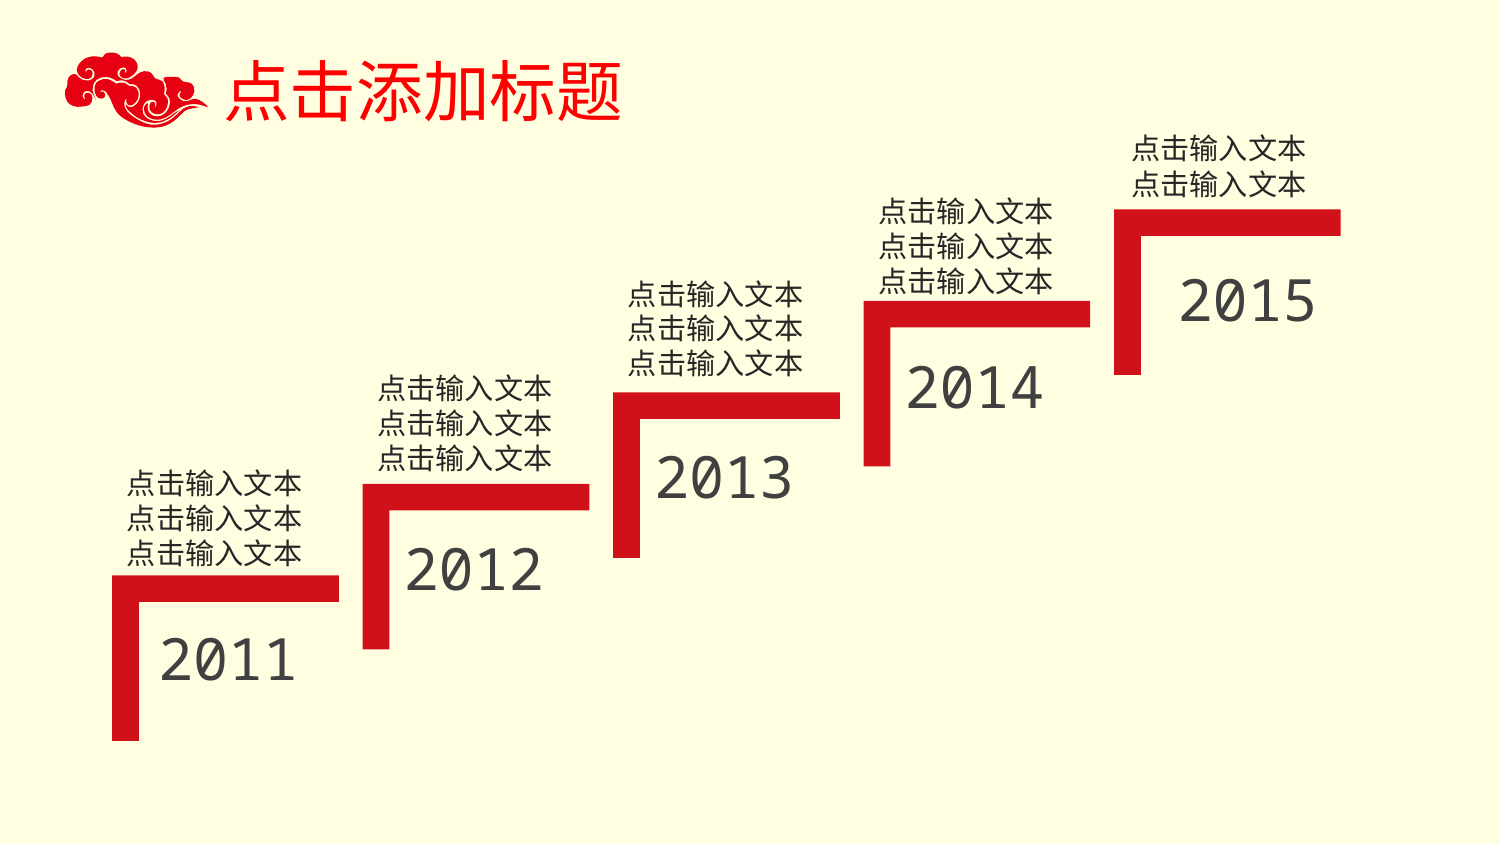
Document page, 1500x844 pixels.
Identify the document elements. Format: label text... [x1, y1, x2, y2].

picture [64, 52, 209, 128]
text_box 点击输入文本点击输入文本点击输入文本 [863, 185, 1091, 207]
text_box 点击添加标题 [208, 42, 658, 137]
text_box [111, 209, 1341, 741]
text_box 点击输入文本点击输入文本 [1116, 123, 1344, 209]
